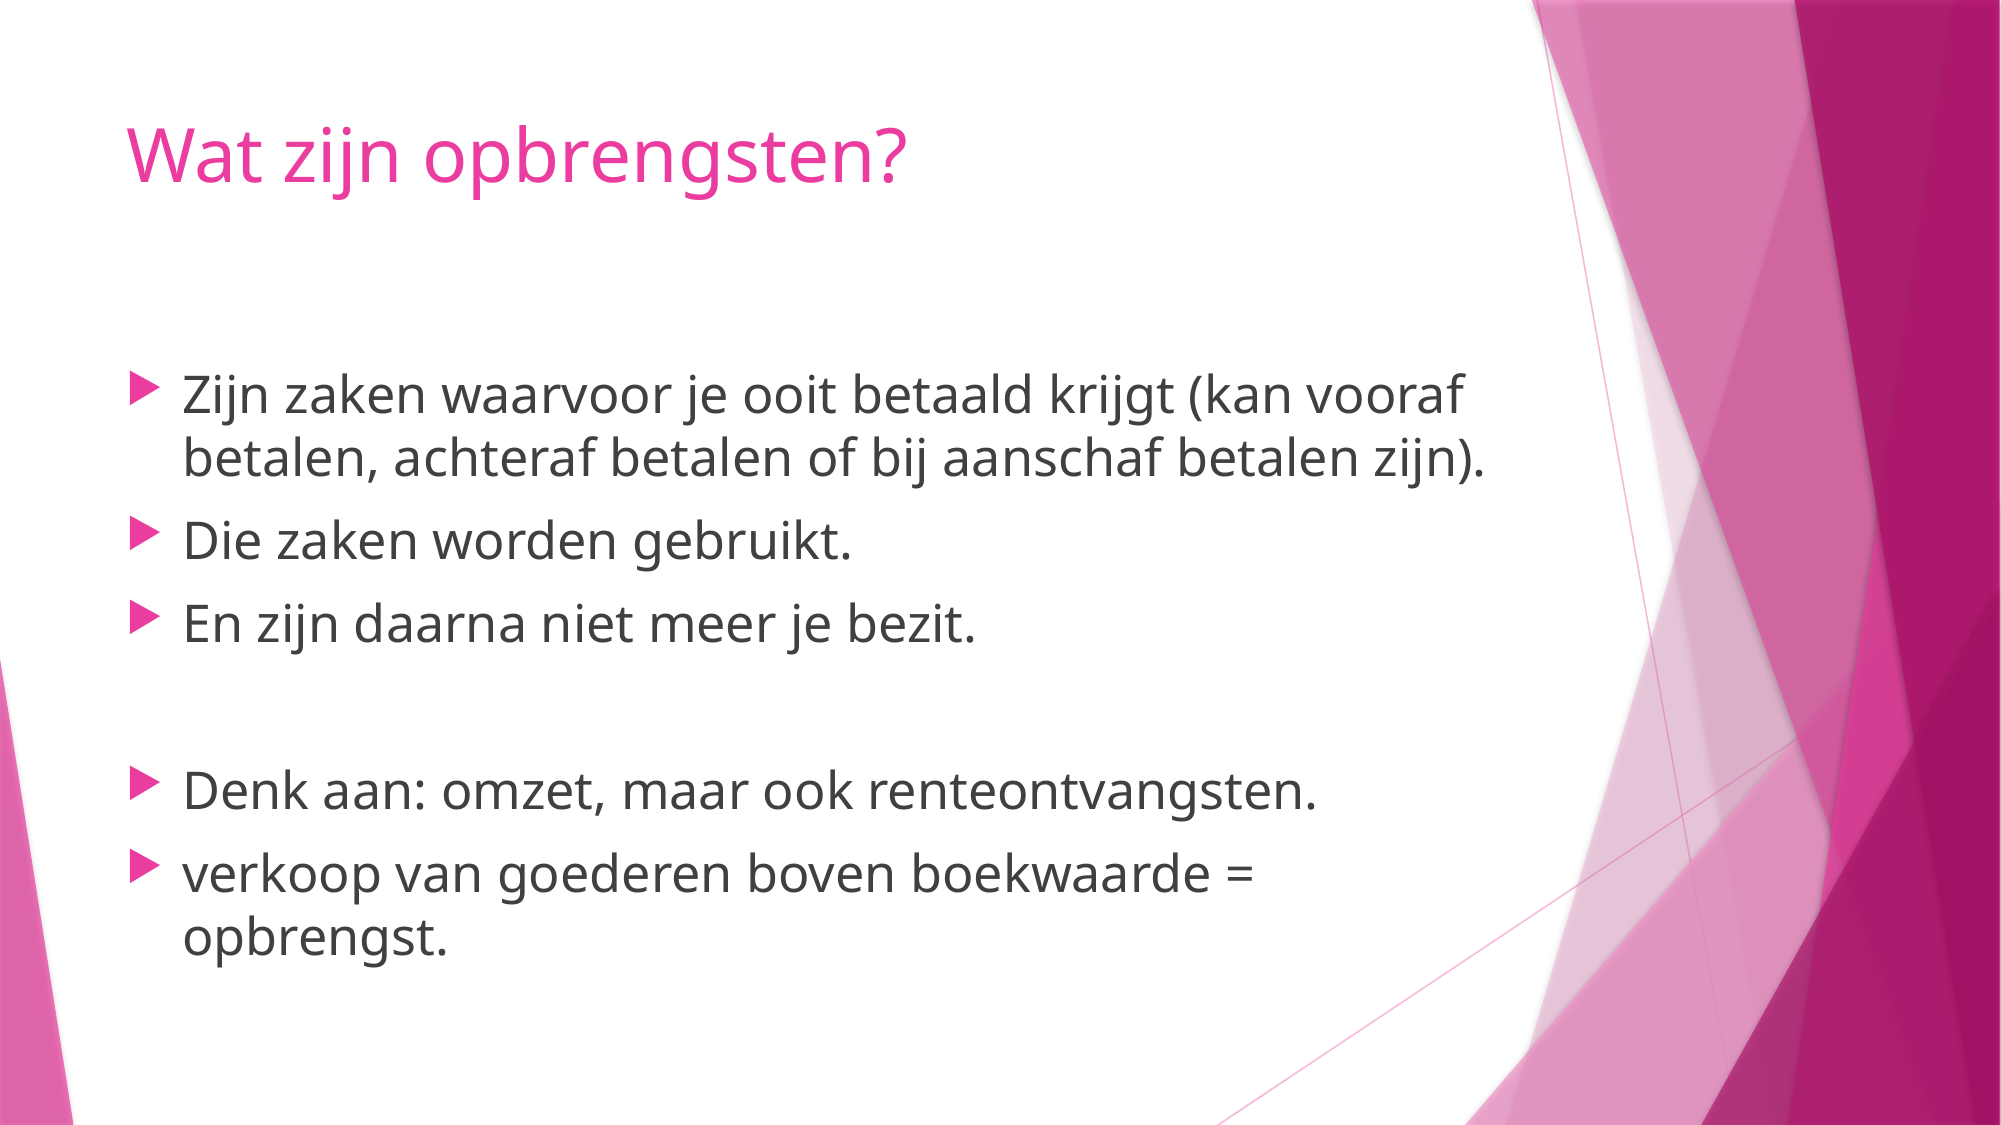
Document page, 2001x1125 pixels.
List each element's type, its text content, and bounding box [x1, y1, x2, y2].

list Zijn zaken waarvoor je ooit betaald krijgt (kan vooraf betalen, achteraf betalen of bij aanschaf betalen zijn). Die zaken worden gebruikt. En zijn daarna niet meer je bezit. Denk aan: omzet, maar ook renteontvangsten. verkoop van goederen boven boekwaarde = opbrengst. [111, 354, 1522, 992]
title Wat zijn opbrengsten? [111, 99, 1522, 317]
